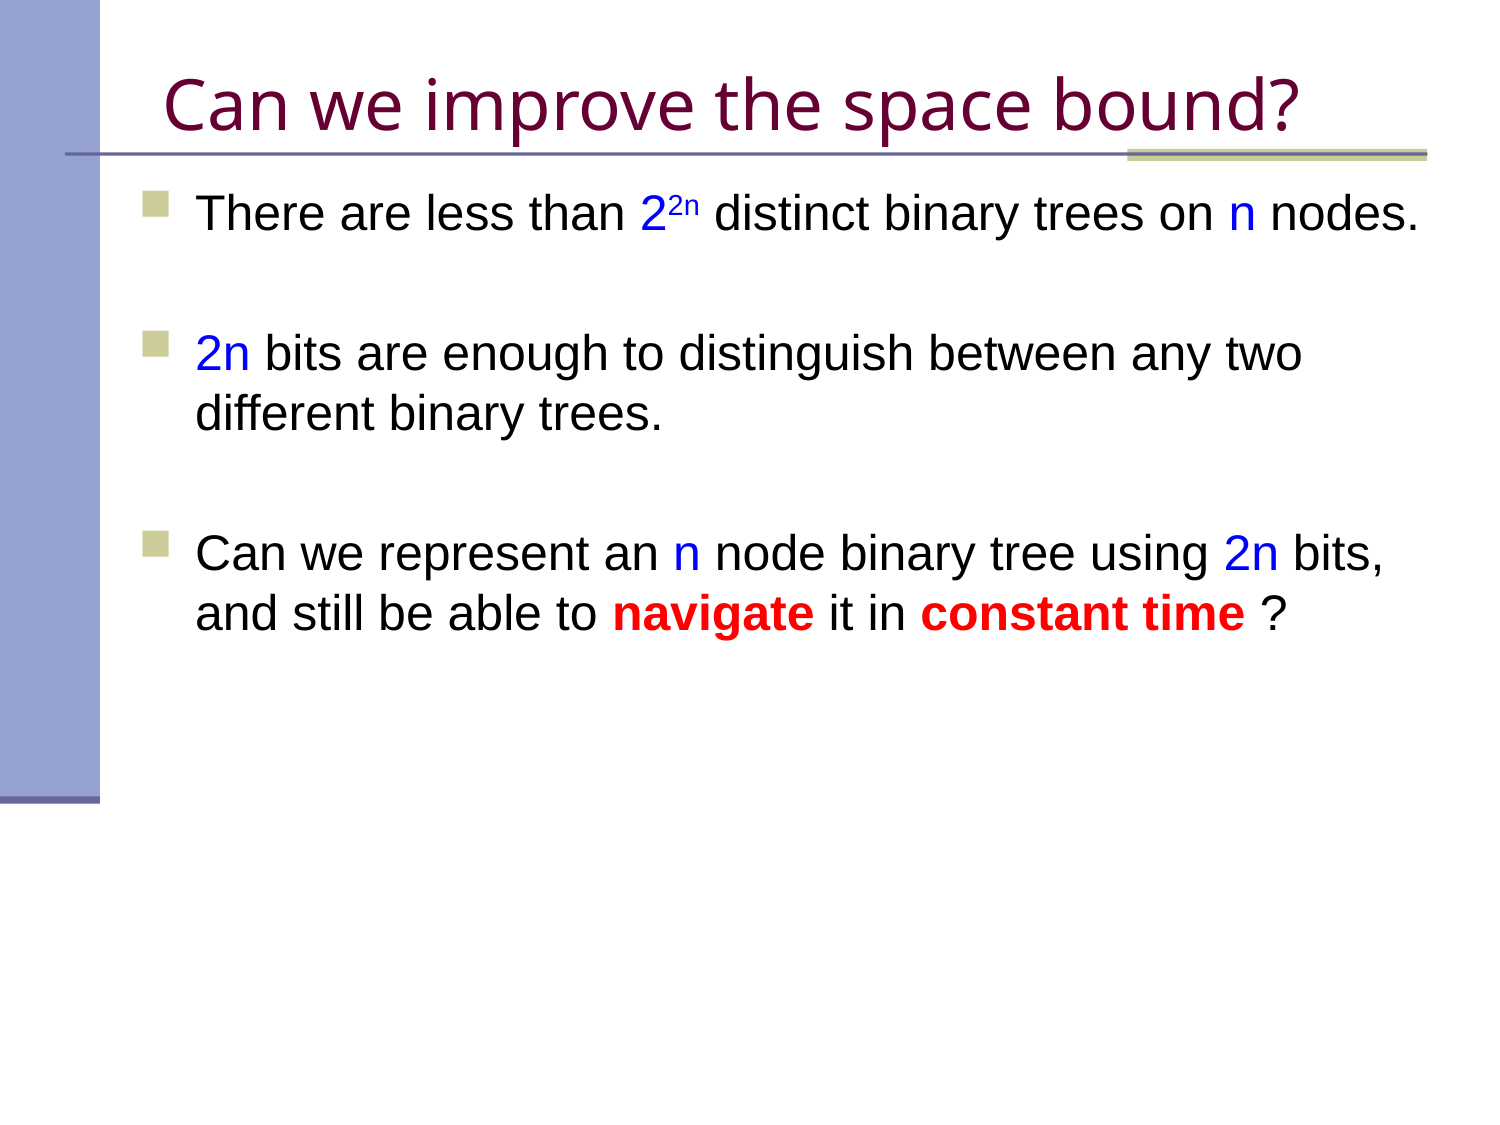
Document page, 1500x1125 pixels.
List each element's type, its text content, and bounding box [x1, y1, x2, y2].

list There are less than 22n distinct binary trees on n nodes. 2n bits are enough to distinguish between any two different binary trees. Can we represent an n node binary tree using 2n bits, and still be able to navigate it in constant time ? [123, 172, 1471, 1035]
title Can we improve the space bound? [147, 42, 1423, 161]
